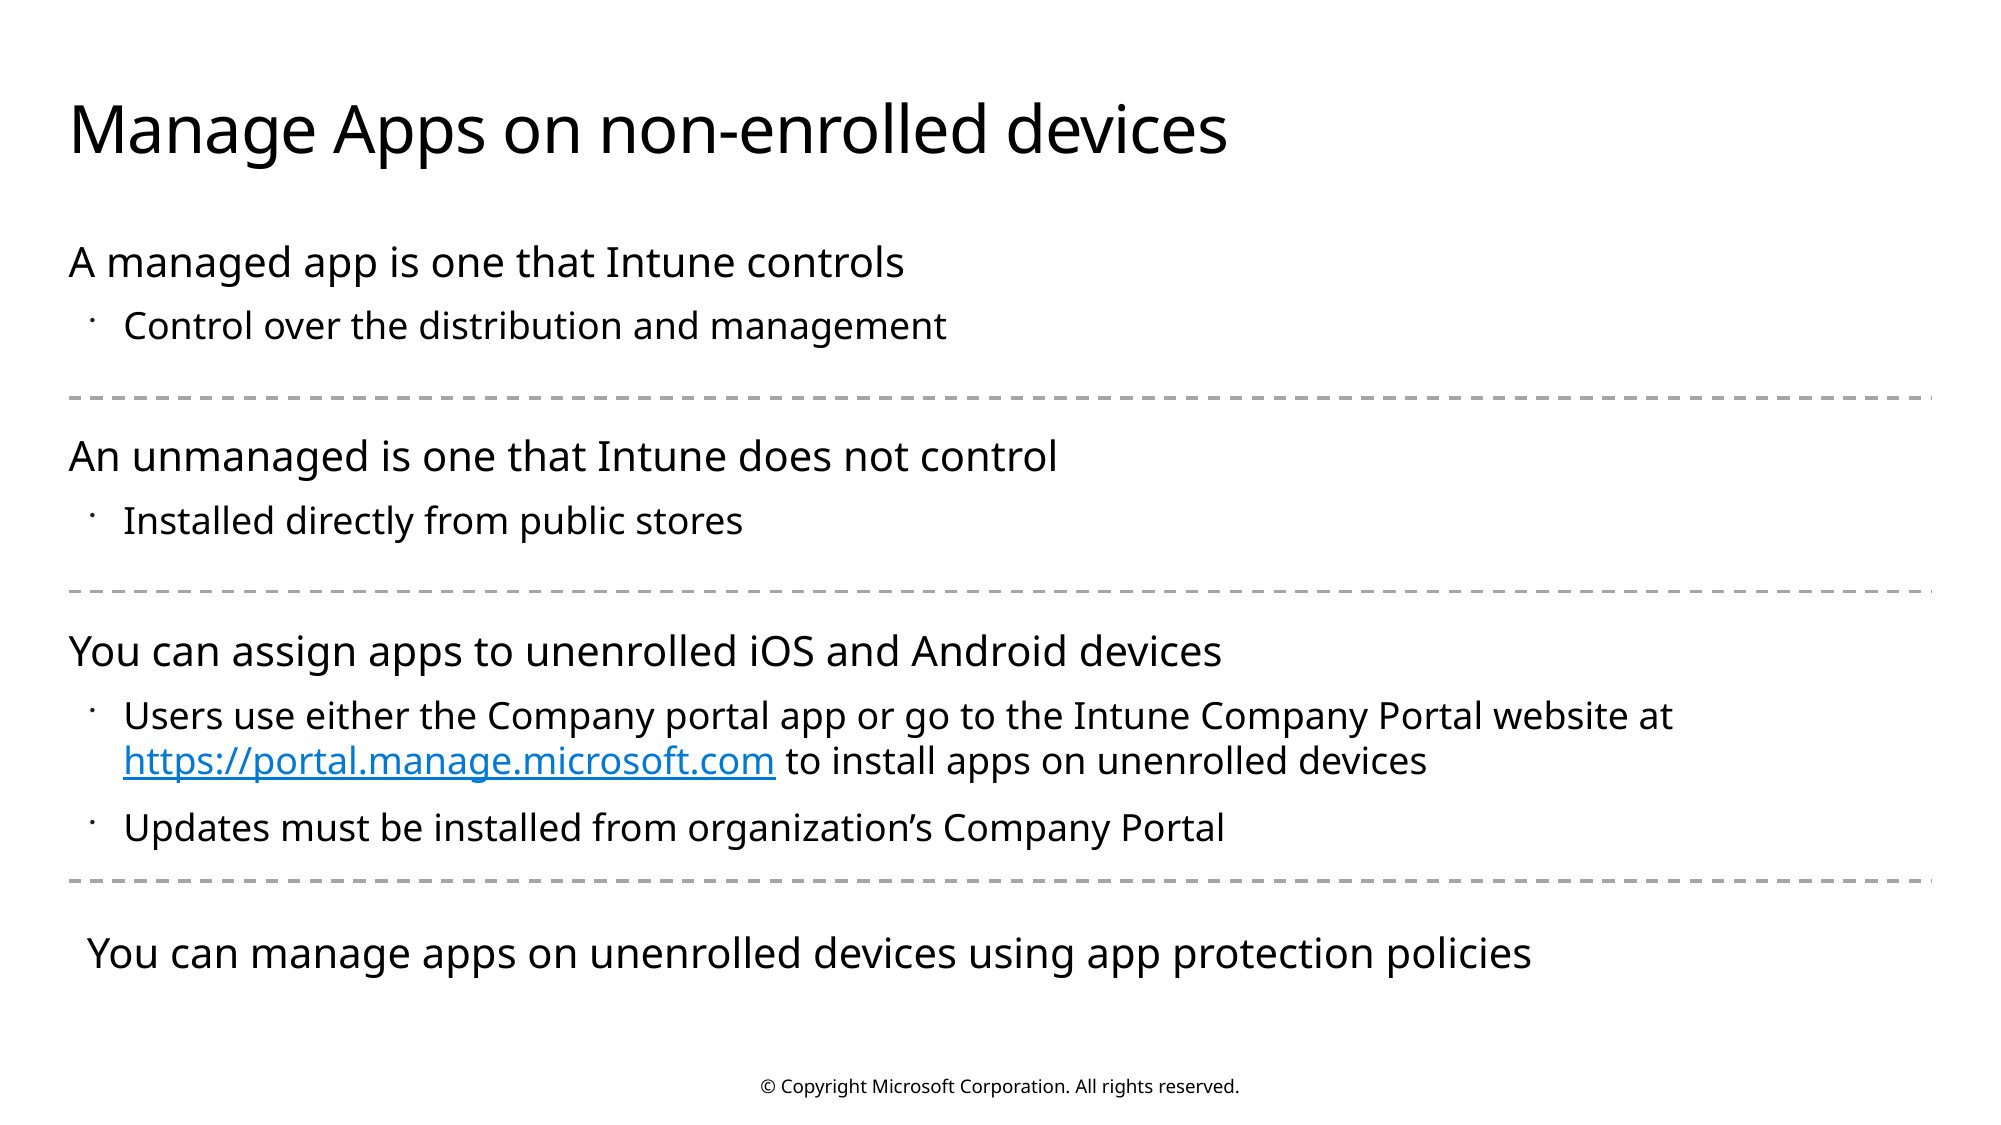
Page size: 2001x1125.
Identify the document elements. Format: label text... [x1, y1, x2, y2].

list A managed app is one that Intune controls Control over the distribution and management An unmanaged is one that Intune does not control Installed directly from public stores You can assign apps to unenrolled iOS and Android devices Users use either the Company portal app or go to the Intune Company Portal website at https://portal.manage.microsoft.com to install apps on unenrolled devices Updates must be installed from organization’s Company Portal You can manage apps on unenrolled devices using app protection policies [68, 235, 1932, 397]
list A managed app is one that Intune controls Control over the distribution and management An unmanaged is one that Intune does not control Installed directly from public stores You can assign apps to unenrolled iOS and Android devices Users use either the Company portal app or go to the Intune Company Portal website at https://portal.manage.microsoft.com to install apps on unenrolled devices Updates must be installed from organization’s Company Portal You can manage apps on unenrolled devices using app protection policies [68, 592, 1932, 880]
list A managed app is one that Intune controls Control over the distribution and management An unmanaged is one that Intune does not control Installed directly from public stores You can assign apps to unenrolled iOS and Android devices Users use either the Company portal app or go to the Intune Company Portal website at https://portal.manage.microsoft.com to install apps on unenrolled devices Updates must be installed from organization’s Company Portal You can manage apps on unenrolled devices using app protection policies [68, 399, 1932, 590]
list A managed app is one that Intune controls Control over the distribution and management An unmanaged is one that Intune does not control Installed directly from public stores You can assign apps to unenrolled iOS and Android devices Users use either the Company portal app or go to the Intune Company Portal website at https://portal.manage.microsoft.com to install apps on unenrolled devices Updates must be installed from organization’s Company Portal You can manage apps on unenrolled devices using app protection policies [68, 882, 1932, 980]
title Manage Apps on non-enrolled devices [68, 72, 1929, 183]
